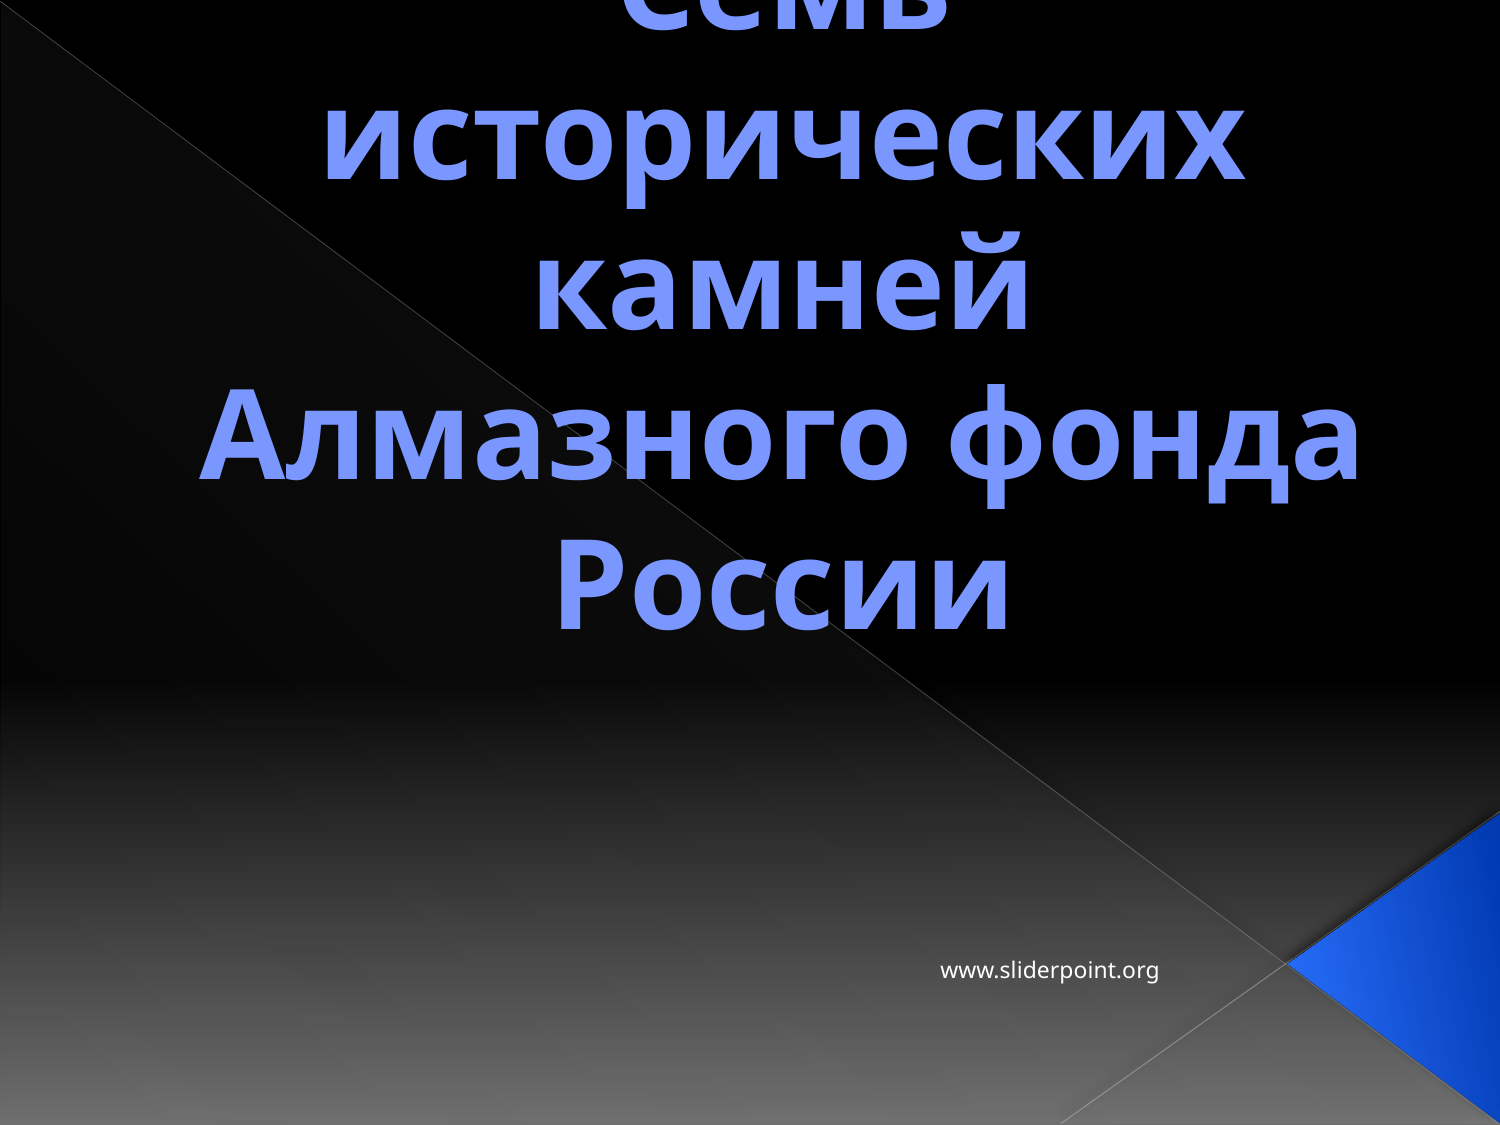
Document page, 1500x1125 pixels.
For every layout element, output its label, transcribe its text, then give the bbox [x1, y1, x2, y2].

footer www.sliderpoint.org [225, 926, 1175, 987]
title Семь исторических камней Алмазного фонда России [82, 199, 1405, 797]
subtitle [58, 785, 1382, 1073]
